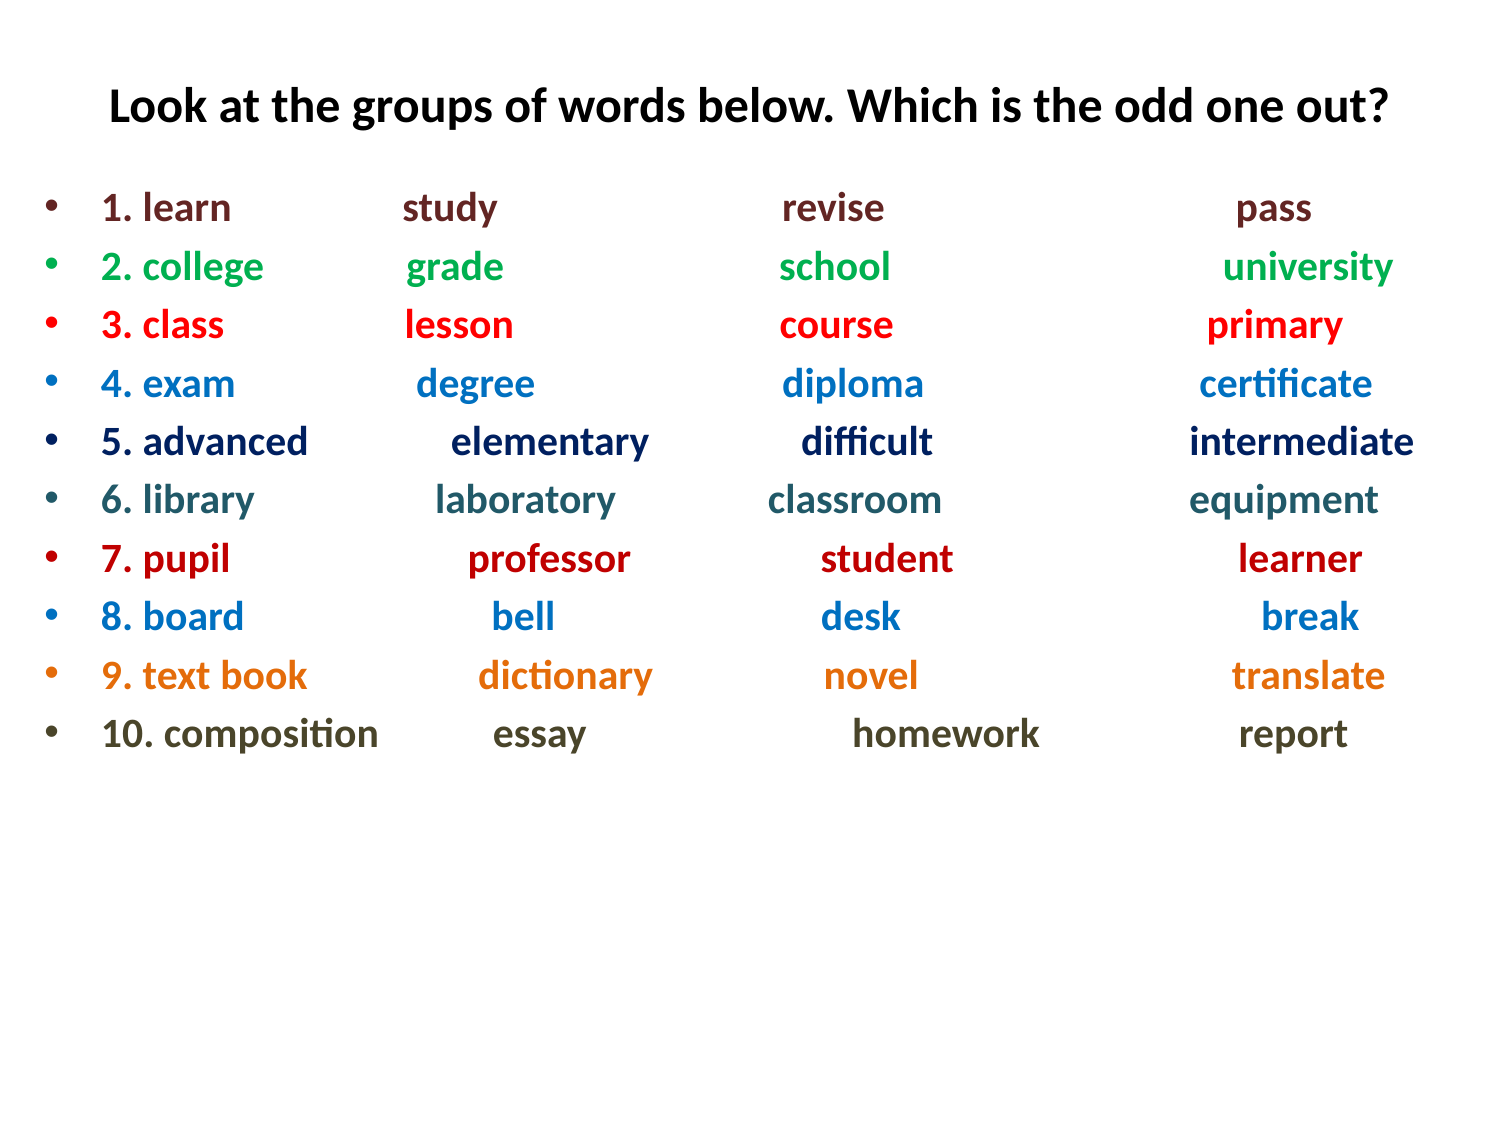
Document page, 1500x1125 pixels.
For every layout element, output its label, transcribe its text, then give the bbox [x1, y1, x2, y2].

list 1. learn study revise pass 2. college grade school university 3. class lesson course primary 4. exam degree diploma certificate 5. advanced elementary difficult intermediate 6. library laboratory classroom equipment 7. pupil professor student learner 8. board bell desk break 9. text book dictionary novel translate 10. composition essay homework report [29, 172, 1439, 916]
title Look at the groups of words below. Which is the odd one out? [75, 45, 1425, 161]
